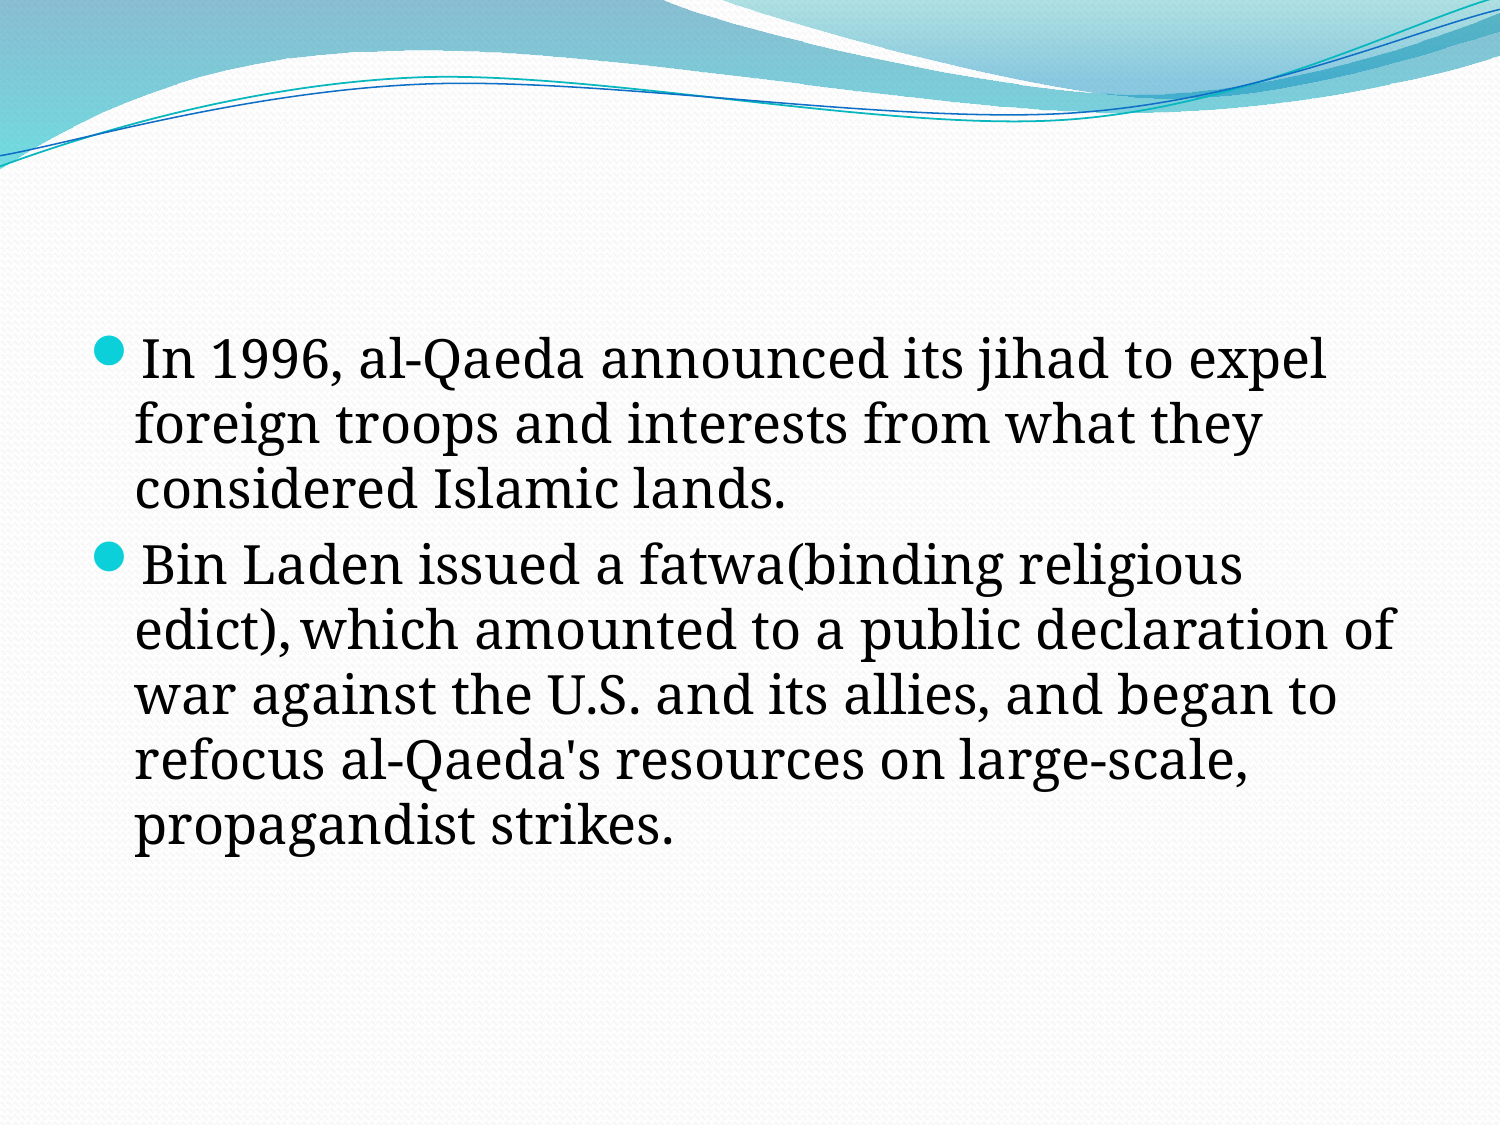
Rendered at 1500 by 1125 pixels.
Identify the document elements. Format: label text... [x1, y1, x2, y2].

list In 1996, al-Qaeda announced its jihad to expel foreign troops and interests from what they considered Islamic lands. Bin Laden issued a fatwa(binding religious edict), which amounted to a public declaration of war against the U.S. and its allies, and began to refocus al-Qaeda's resources on large-scale, propagandist strikes. [75, 317, 1425, 1038]
